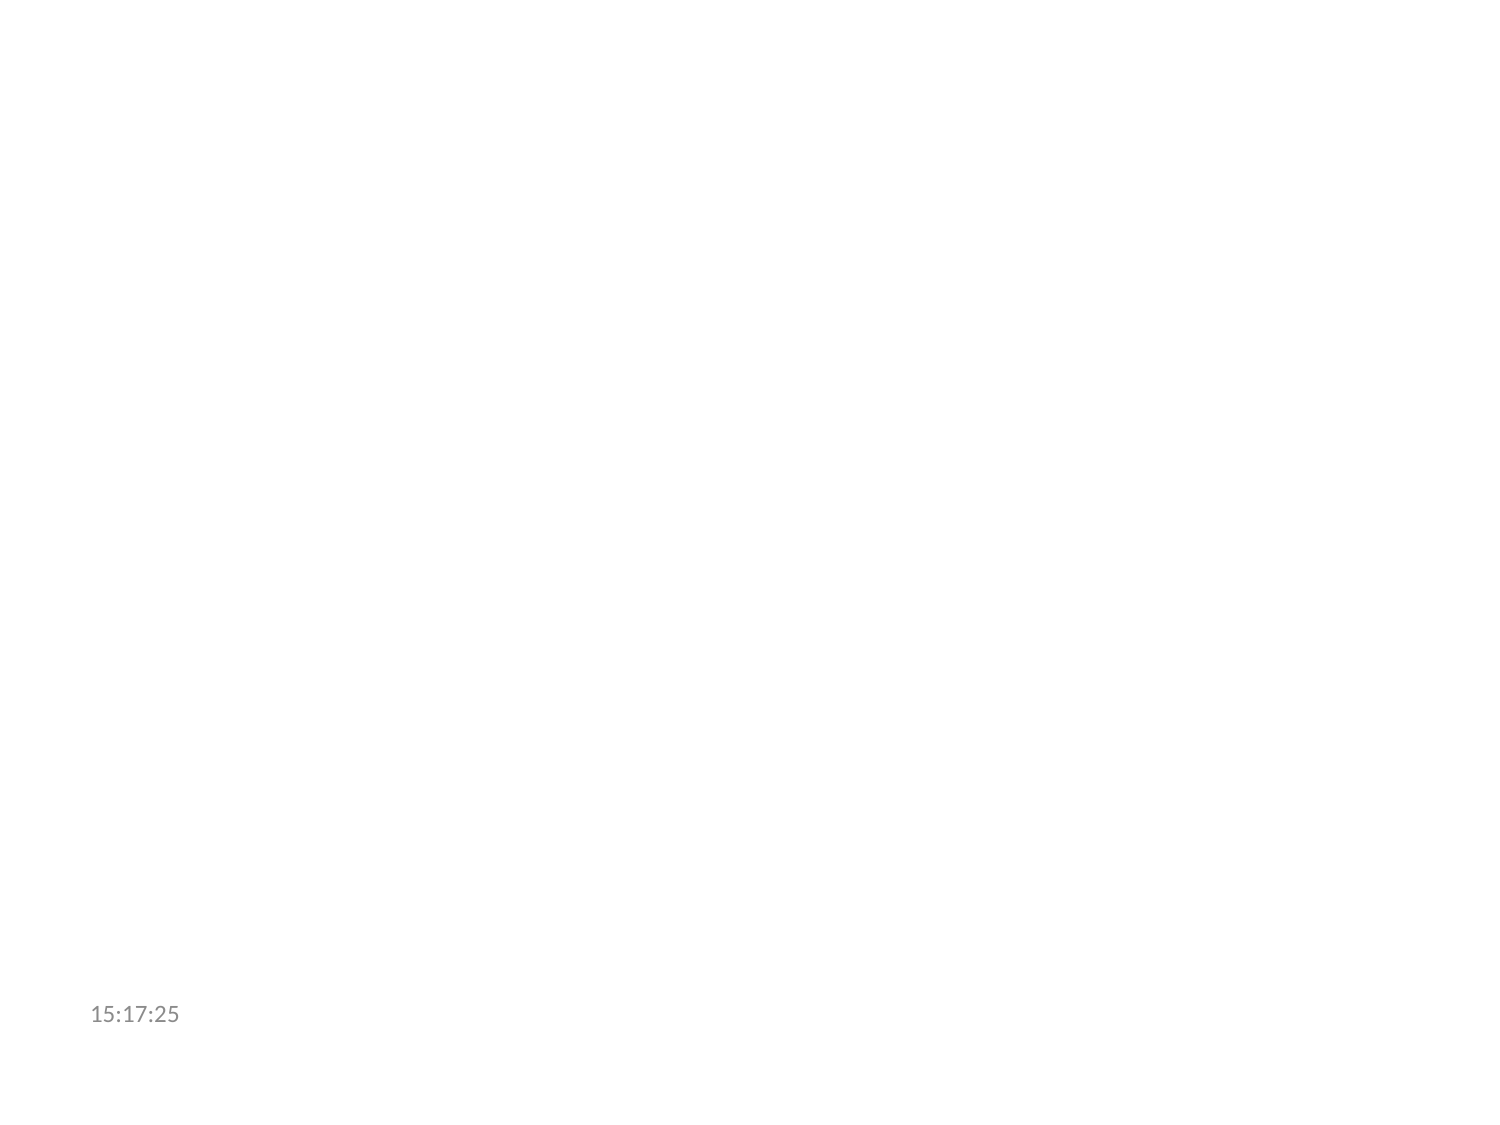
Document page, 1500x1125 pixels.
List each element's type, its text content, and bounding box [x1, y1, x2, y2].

text_box 15:35:09 [75, 982, 425, 1043]
